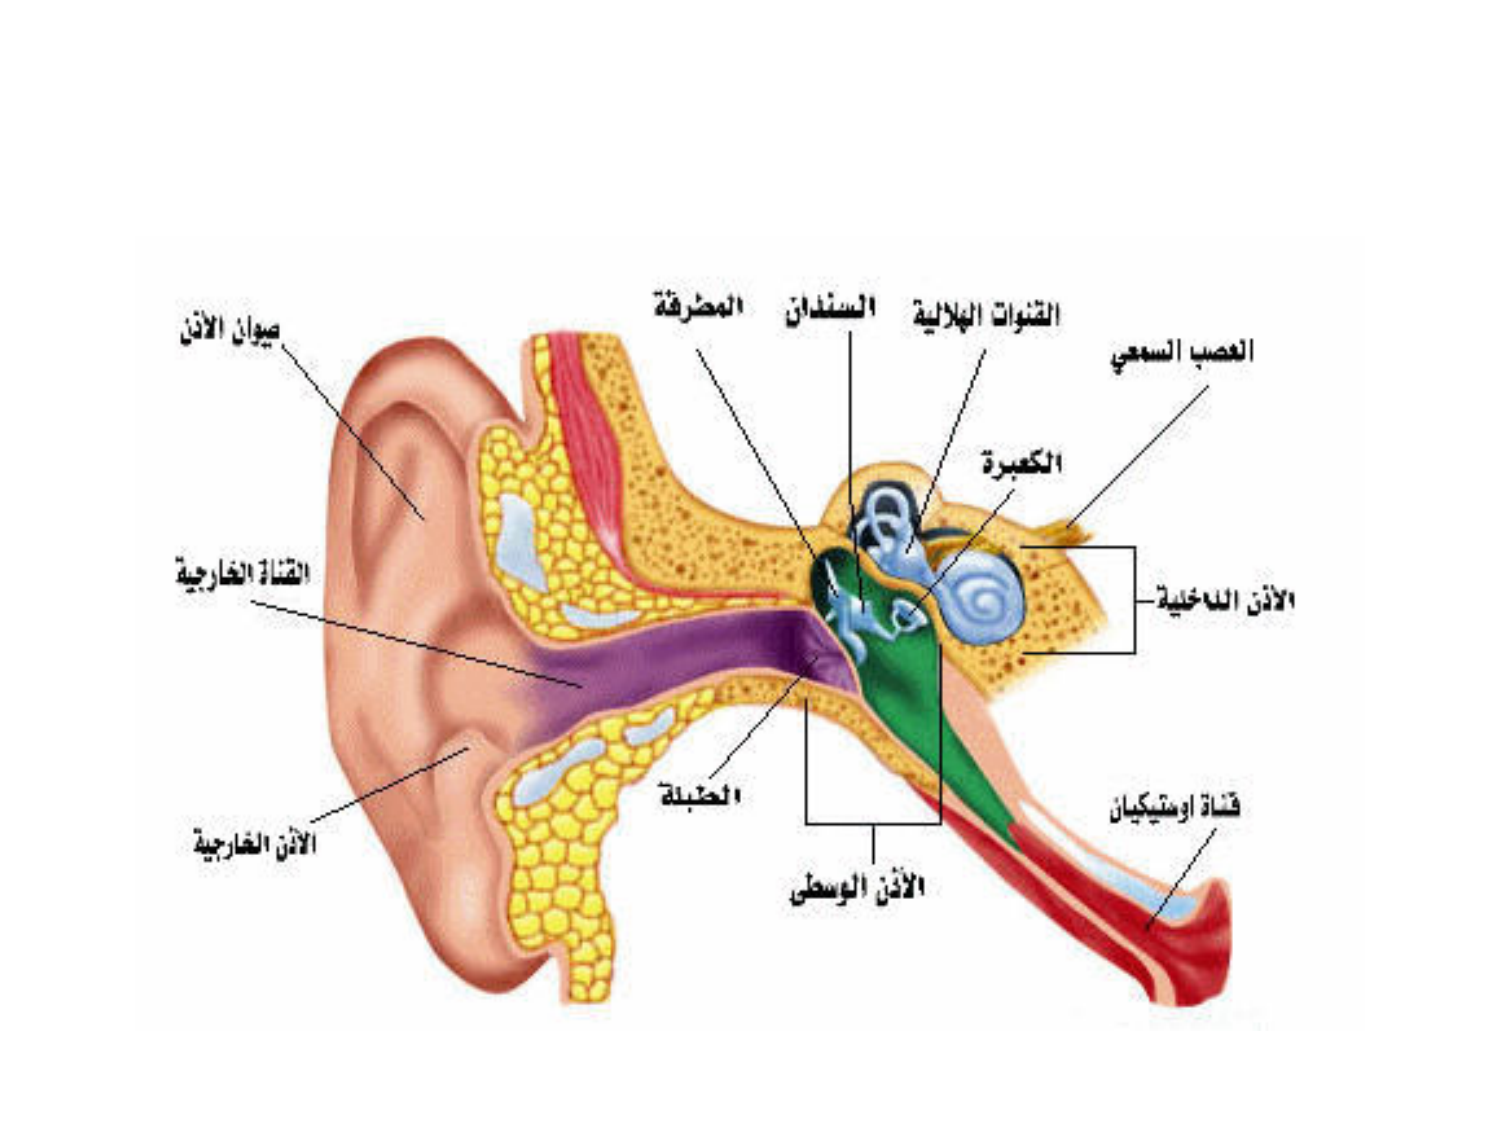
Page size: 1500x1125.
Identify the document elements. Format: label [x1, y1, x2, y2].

list [135, 236, 1365, 1031]
